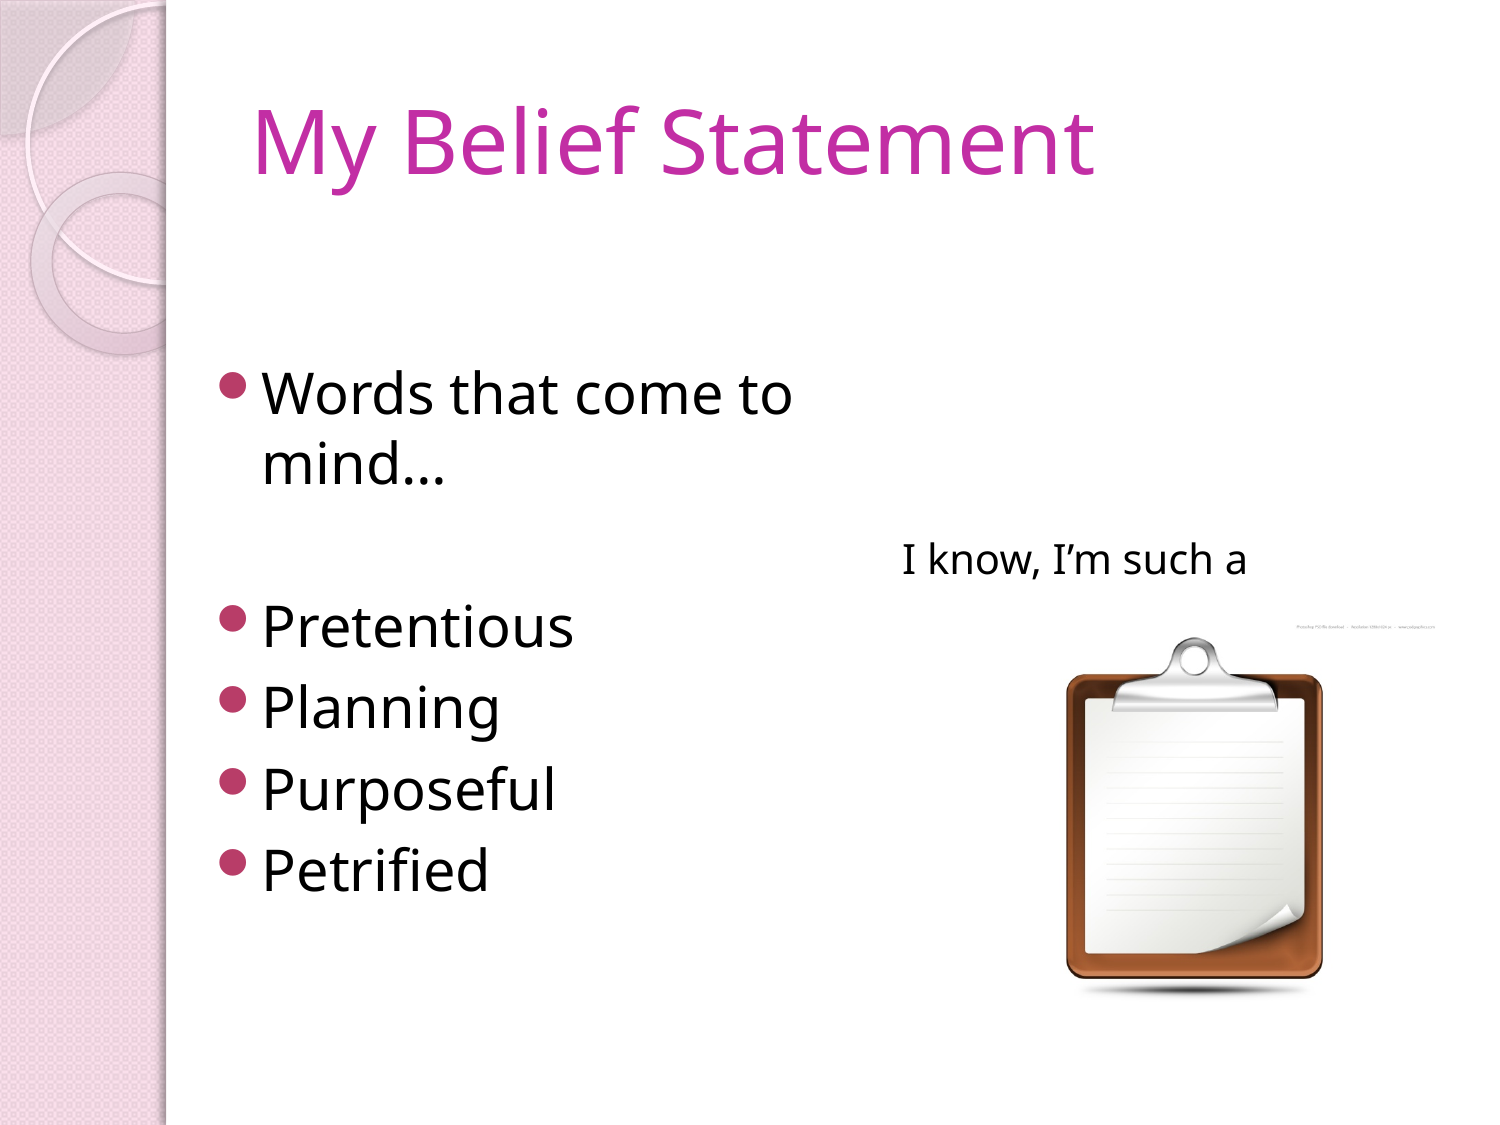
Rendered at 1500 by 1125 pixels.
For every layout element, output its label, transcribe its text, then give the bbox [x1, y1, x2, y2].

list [949, 624, 1438, 1016]
title My Belief Statement [235, 45, 1466, 233]
list Words that come to mind… Pretentious Planning Purposeful Petrified [187, 350, 963, 913]
text_box I know, I’m such a [887, 525, 1338, 590]
